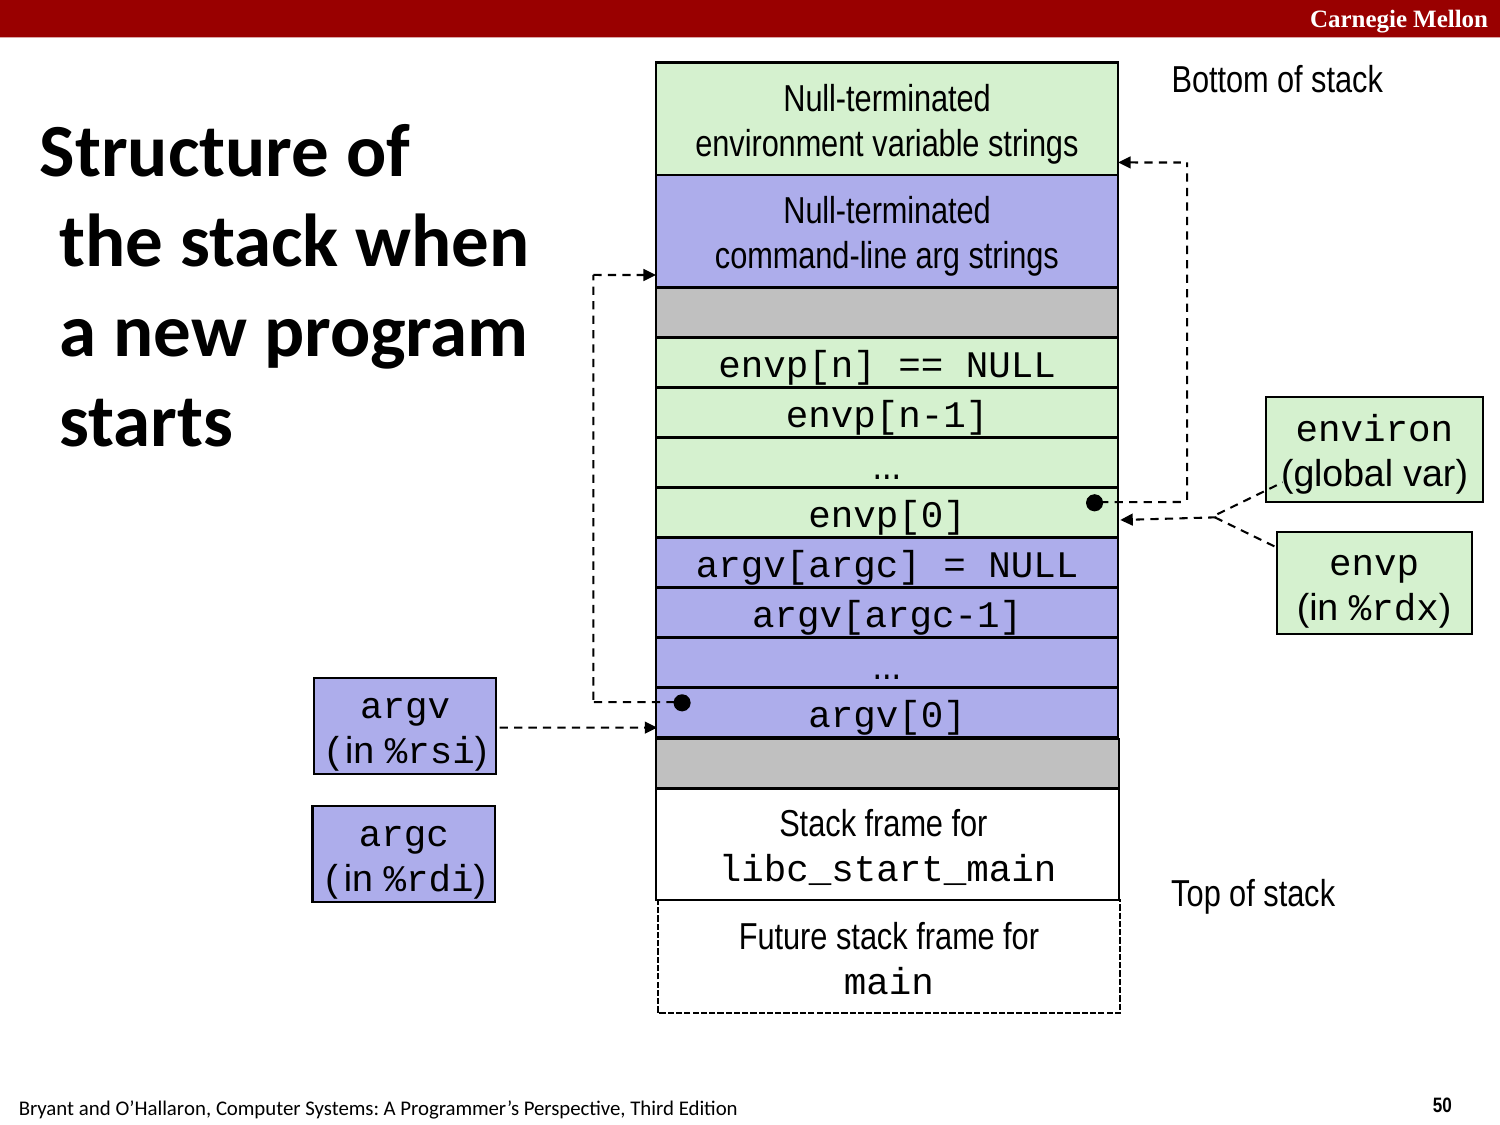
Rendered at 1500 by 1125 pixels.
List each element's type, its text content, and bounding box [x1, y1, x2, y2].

text_box [656, 738, 1119, 789]
text_box Stack frame for libc_start_main [656, 789, 1119, 901]
text_box argv[argc] = NULL [655, 537, 1119, 587]
text_box [1118, 156, 1136, 169]
text_box envp[0] [655, 487, 1119, 537]
text_box [637, 268, 656, 282]
text_box ... [655, 637, 1119, 687]
text_box [1120, 513, 1139, 526]
text_box Top of stack [1156, 861, 1351, 922]
text_box argc (in %rdi) [312, 806, 496, 902]
text_box Future stack frame for main [657, 900, 1121, 1013]
text_box envp[n-1] [655, 387, 1119, 437]
text_box [674, 695, 690, 711]
text_box argv[argc-1] [655, 587, 1119, 637]
text_box environ (global var) [1266, 397, 1483, 502]
text_box [655, 287, 1119, 337]
text_box Bottom of stack [1156, 47, 1398, 108]
text_box [644, 721, 658, 734]
text_box ... [655, 437, 1119, 487]
text_box Null-terminated environment variable strings [655, 62, 1119, 174]
text_box Null-terminated command-line arg strings [655, 174, 1119, 287]
text_box argv (in %rsi) [313, 677, 497, 774]
text_box envp[n] == NULL [655, 337, 1119, 387]
text_box [1087, 495, 1103, 511]
text_box envp (in %rdx) [1276, 532, 1472, 634]
title Structure of the stack when a new program starts [24, 124, 560, 438]
text_box argv[0] [655, 687, 1119, 738]
